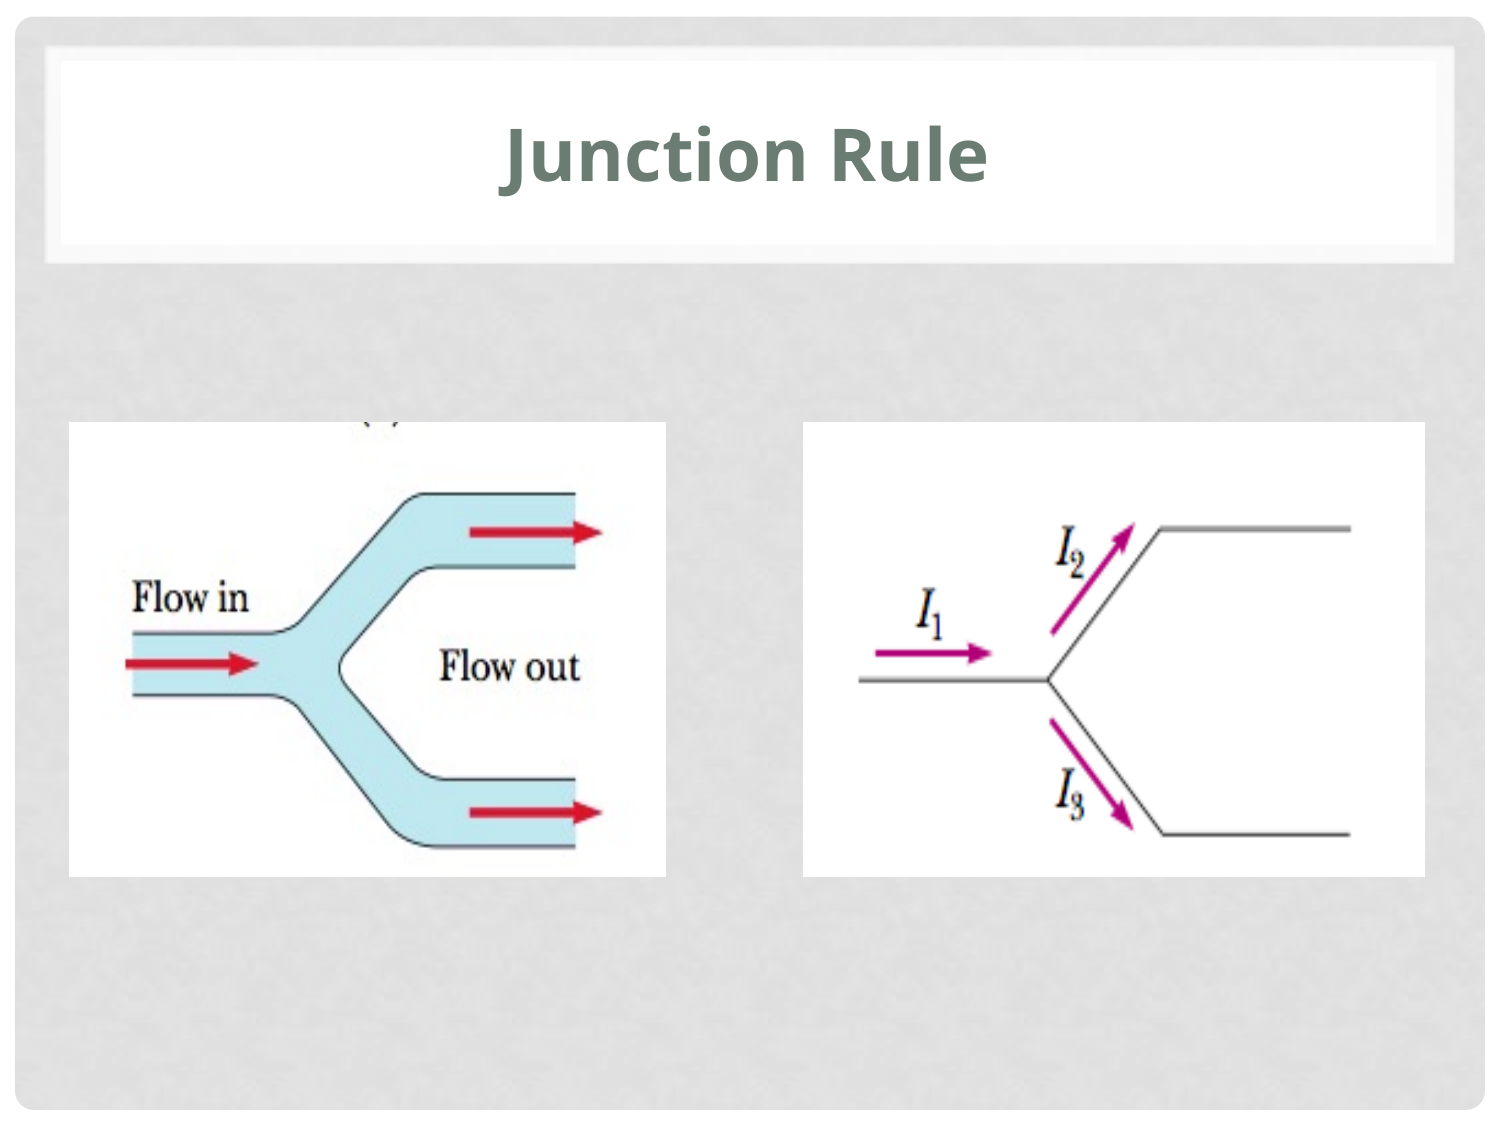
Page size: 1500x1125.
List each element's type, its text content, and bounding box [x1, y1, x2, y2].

title Junction Rule [69, 66, 1425, 238]
picture [802, 421, 1426, 877]
picture [69, 421, 666, 877]
